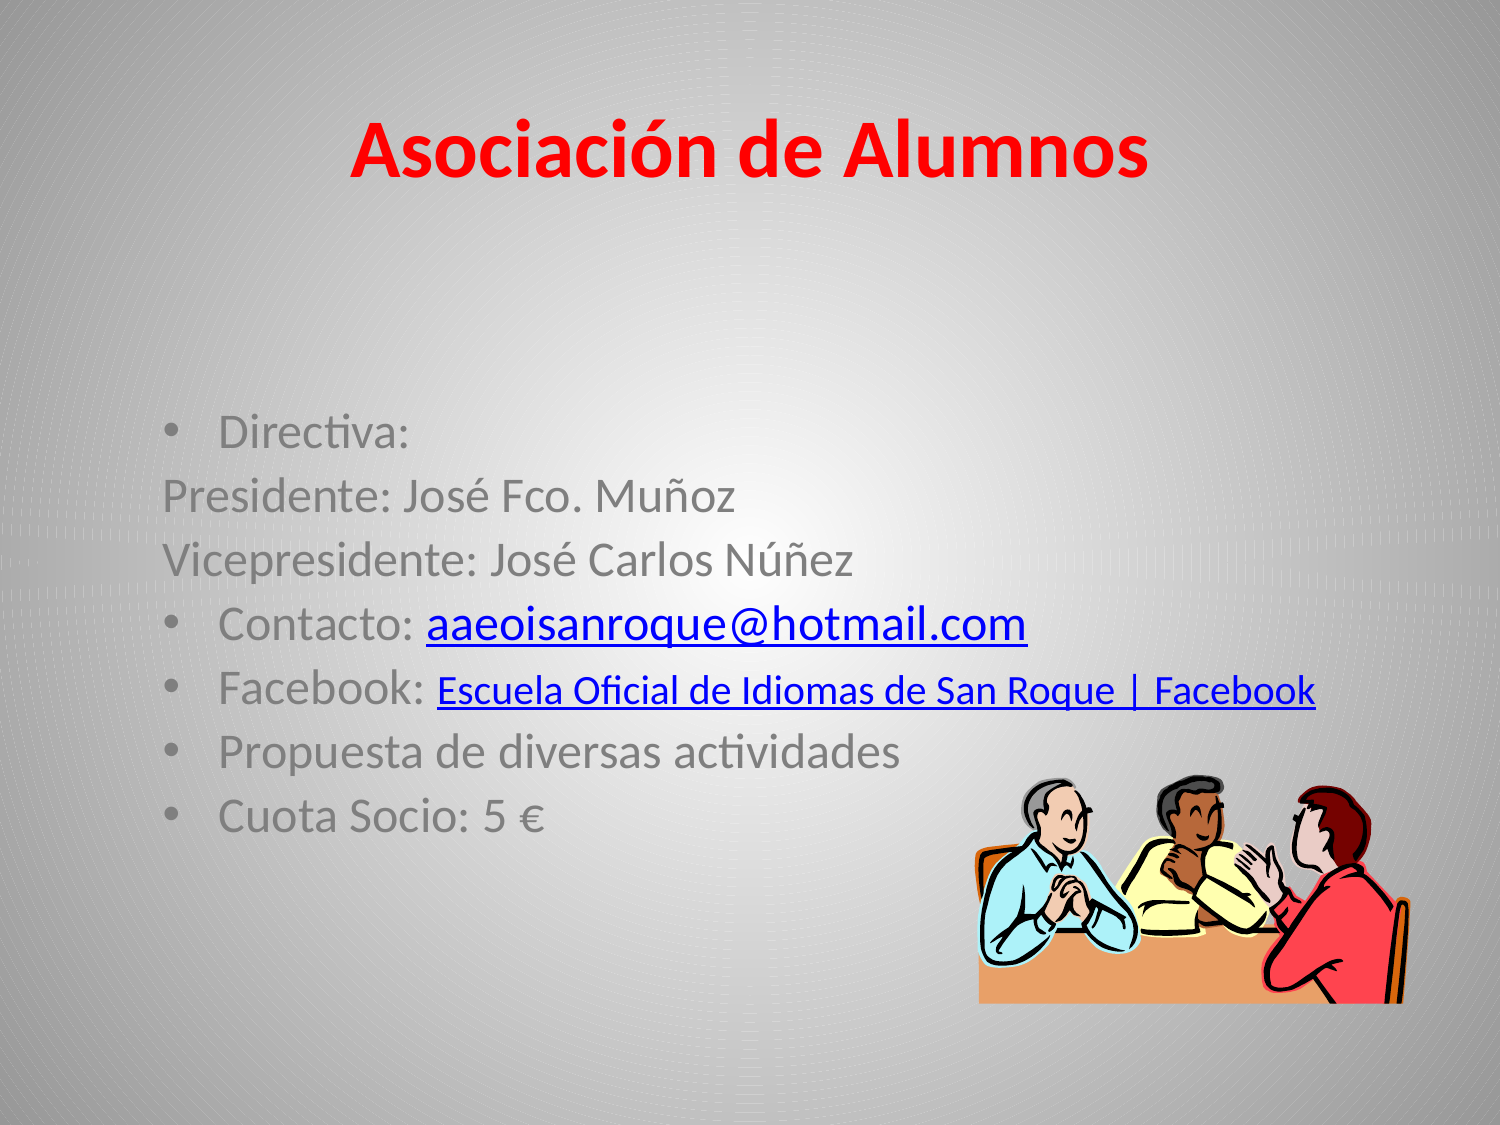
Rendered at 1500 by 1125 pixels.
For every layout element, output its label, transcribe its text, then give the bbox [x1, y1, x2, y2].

title Asociación de Alumnos [74, 44, 1426, 233]
picture [974, 774, 1412, 1004]
list Directiva: Presidente: José Fco. Muñoz Vicepresidente: José Carlos Núñez Contacto: aaeoisanroque@hotmail.com Facebook: Escuela Oficial de Idiomas de San Roque | Facebook Propuesta de diversas actividades Cuota Socio: 5 € [147, 327, 1426, 821]
